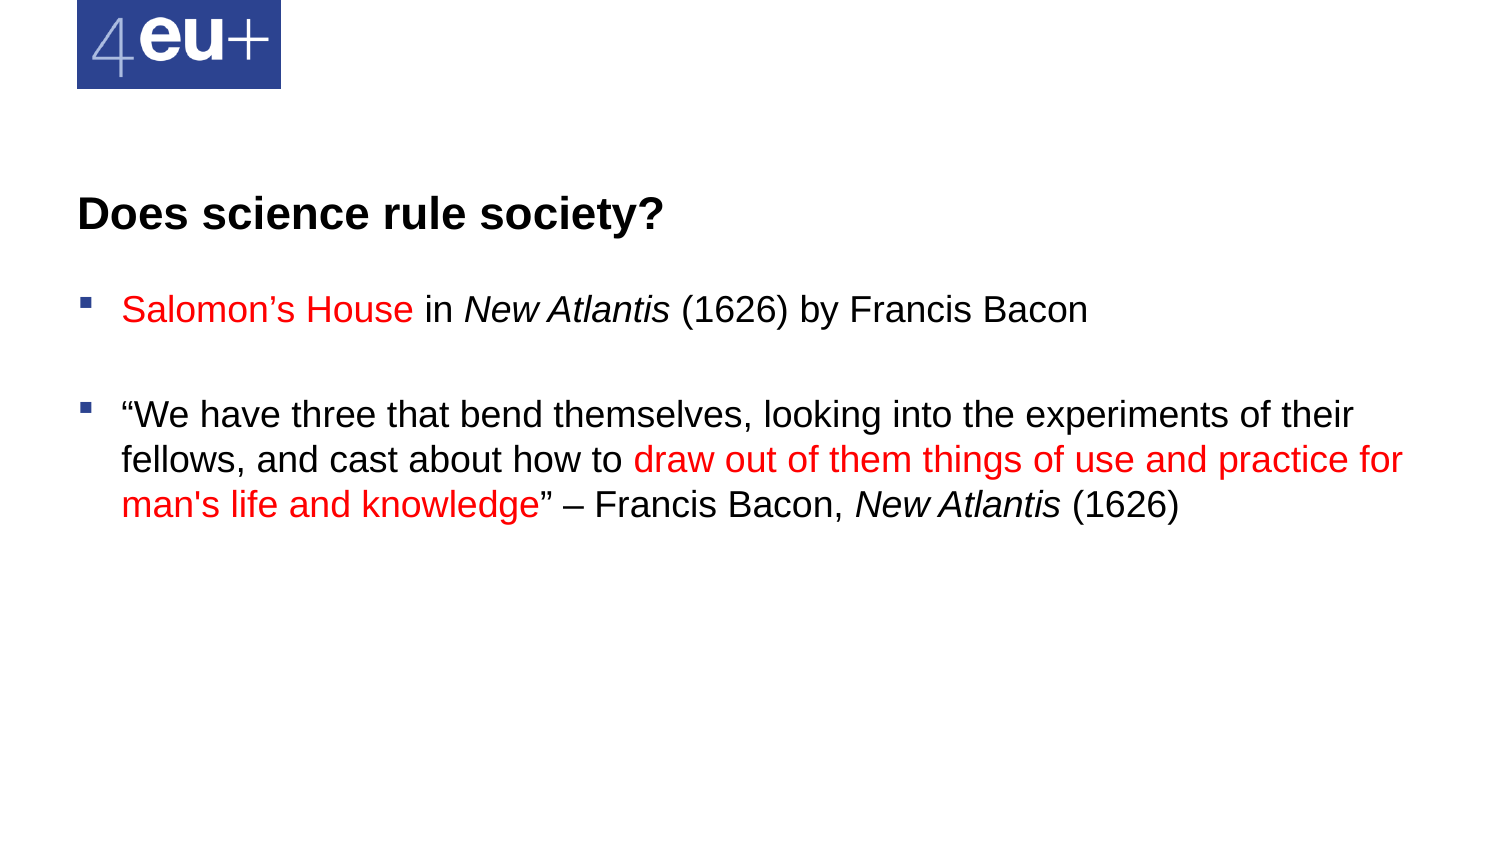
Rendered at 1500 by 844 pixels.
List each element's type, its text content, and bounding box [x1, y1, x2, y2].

picture [77, 0, 281, 89]
title Does science rule society? [62, 176, 1439, 277]
list Salomon’s House in New Atlantis (1626) by Francis Bacon “We have three that bend themselves, looking into the experiments of their fellows, and cast about how to draw out of them things of use and practice for man's life and knowledge” – Francis Bacon, New Atlantis (1626) [62, 277, 1439, 753]
